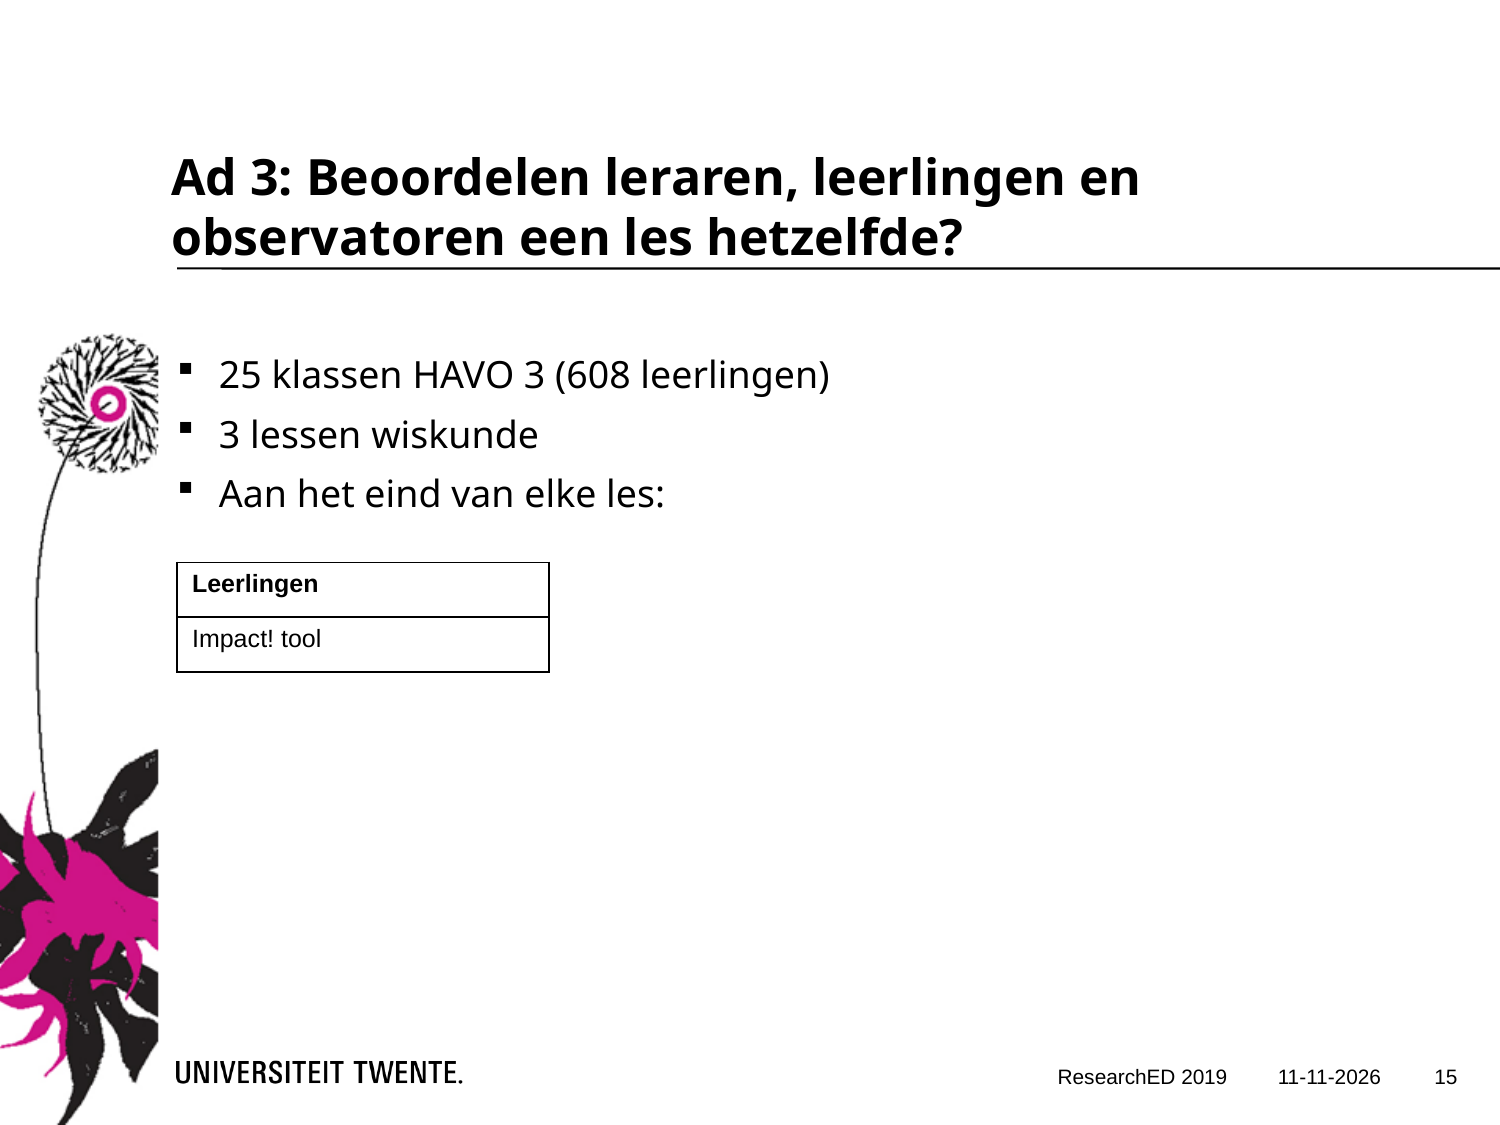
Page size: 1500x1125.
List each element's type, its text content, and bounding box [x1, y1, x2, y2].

table_cell Impact! tool [178, 618, 548, 671]
slide_number 15 [1395, 1049, 1458, 1125]
footer ResearchED 2019 [580, 1049, 1243, 1125]
picture [0, 0, 482, 1125]
title Ad 3: Beoordelen leraren, leerlingen en observatoren een les hetzelfde? [171, 78, 1452, 266]
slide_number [1243, 1049, 1395, 1125]
table_header Leerlingen [178, 563, 548, 616]
list 25 klassen HAVO 3 (608 leerlingen) 3 lessen wiskunde Aan het eind van elke les: [177, 336, 1458, 921]
